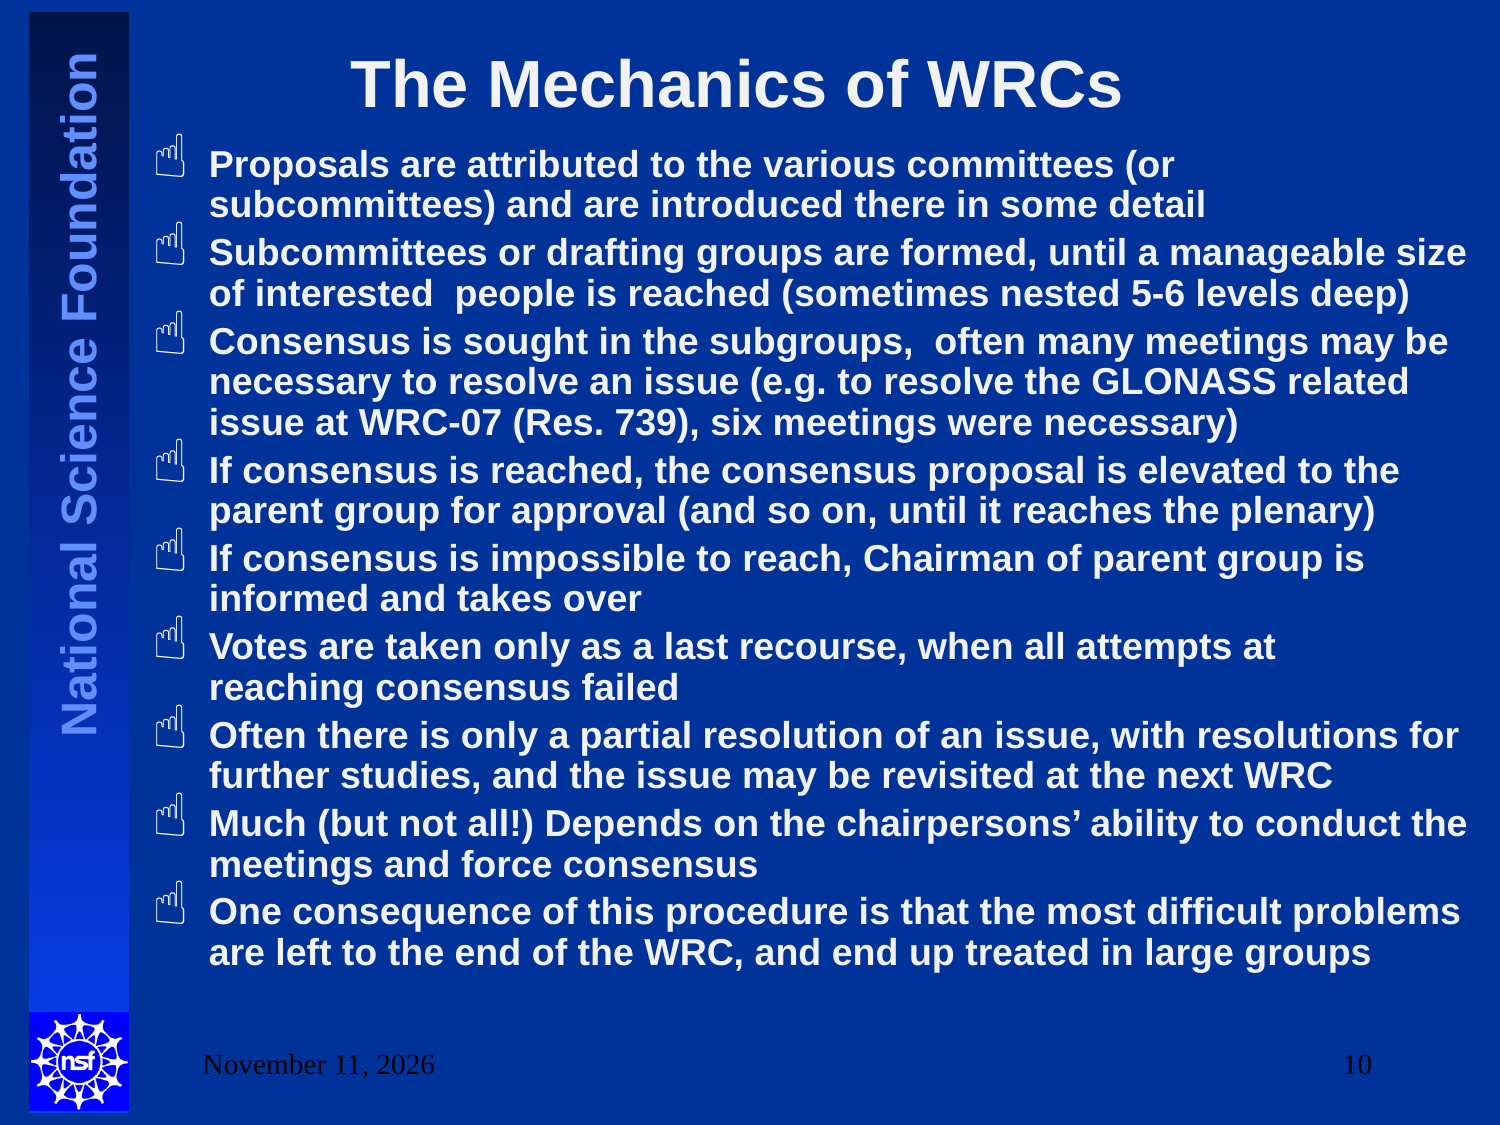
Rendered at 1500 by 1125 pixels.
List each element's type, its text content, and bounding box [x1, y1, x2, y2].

list Proposals are attributed to the various committees (or subcommittees) and are introduced there in some detail Subcommittees or drafting groups are formed, until a manageable size of interested people is reached (sometimes nested 5-6 levels deep) Consensus is sought in the subgroups, often many meetings may be necessary to resolve an issue (e.g. to resolve the GLONASS related issue at WRC-07 (Res. 739), six meetings were necessary) If consensus is reached, the consensus proposal is elevated to the parent group for approval (and so on, until it reaches the plenary) If consensus is impossible to reach, Chairman of parent group is informed and takes over Votes are taken only as a last recourse, when all attempts at reaching consensus failed Often there is only a partial resolution of an issue, with resolutions for further studies, and the issue may be revisited at the next WRC Much (but not all!) Depends on the chairpersons’ ability to conduct the meetings and force consensus One consequence of this procedure is that the most difficult problems are left to the end of the WRC, and end up treated in large groups [137, 137, 1488, 1063]
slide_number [187, 1063, 501, 1101]
title The Mechanics of WRCs [237, 0, 1238, 137]
picture [29, 1012, 129, 1111]
slide_number 10 [1074, 1063, 1388, 1101]
